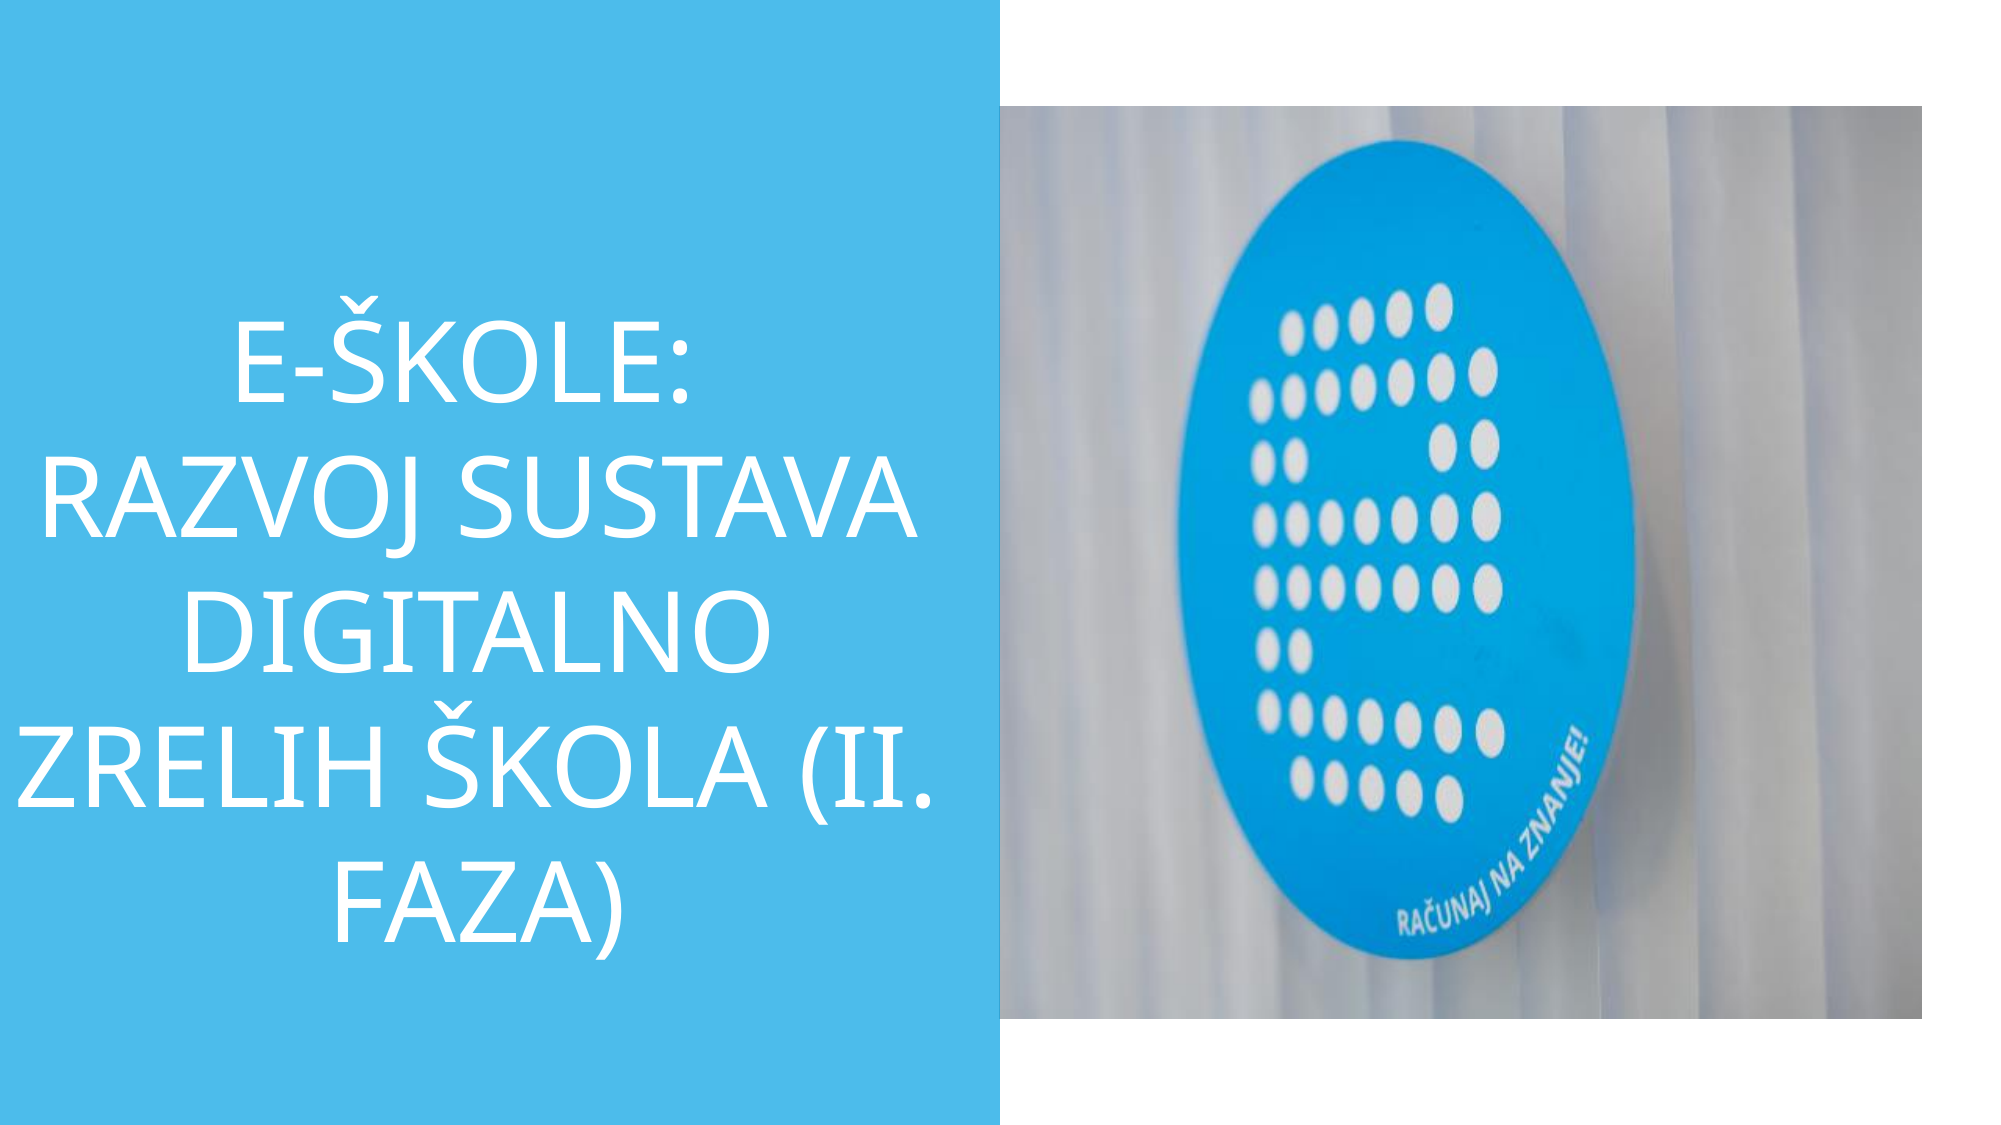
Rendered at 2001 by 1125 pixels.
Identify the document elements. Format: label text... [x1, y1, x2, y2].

text_box E-ŠKOLE: RAZVOJ SUSTAVA DIGITALNO ZRELIH ŠKOLA (II. FAZA) [0, 282, 954, 972]
text_box [0, 0, 1001, 1125]
picture [999, 106, 1922, 1019]
